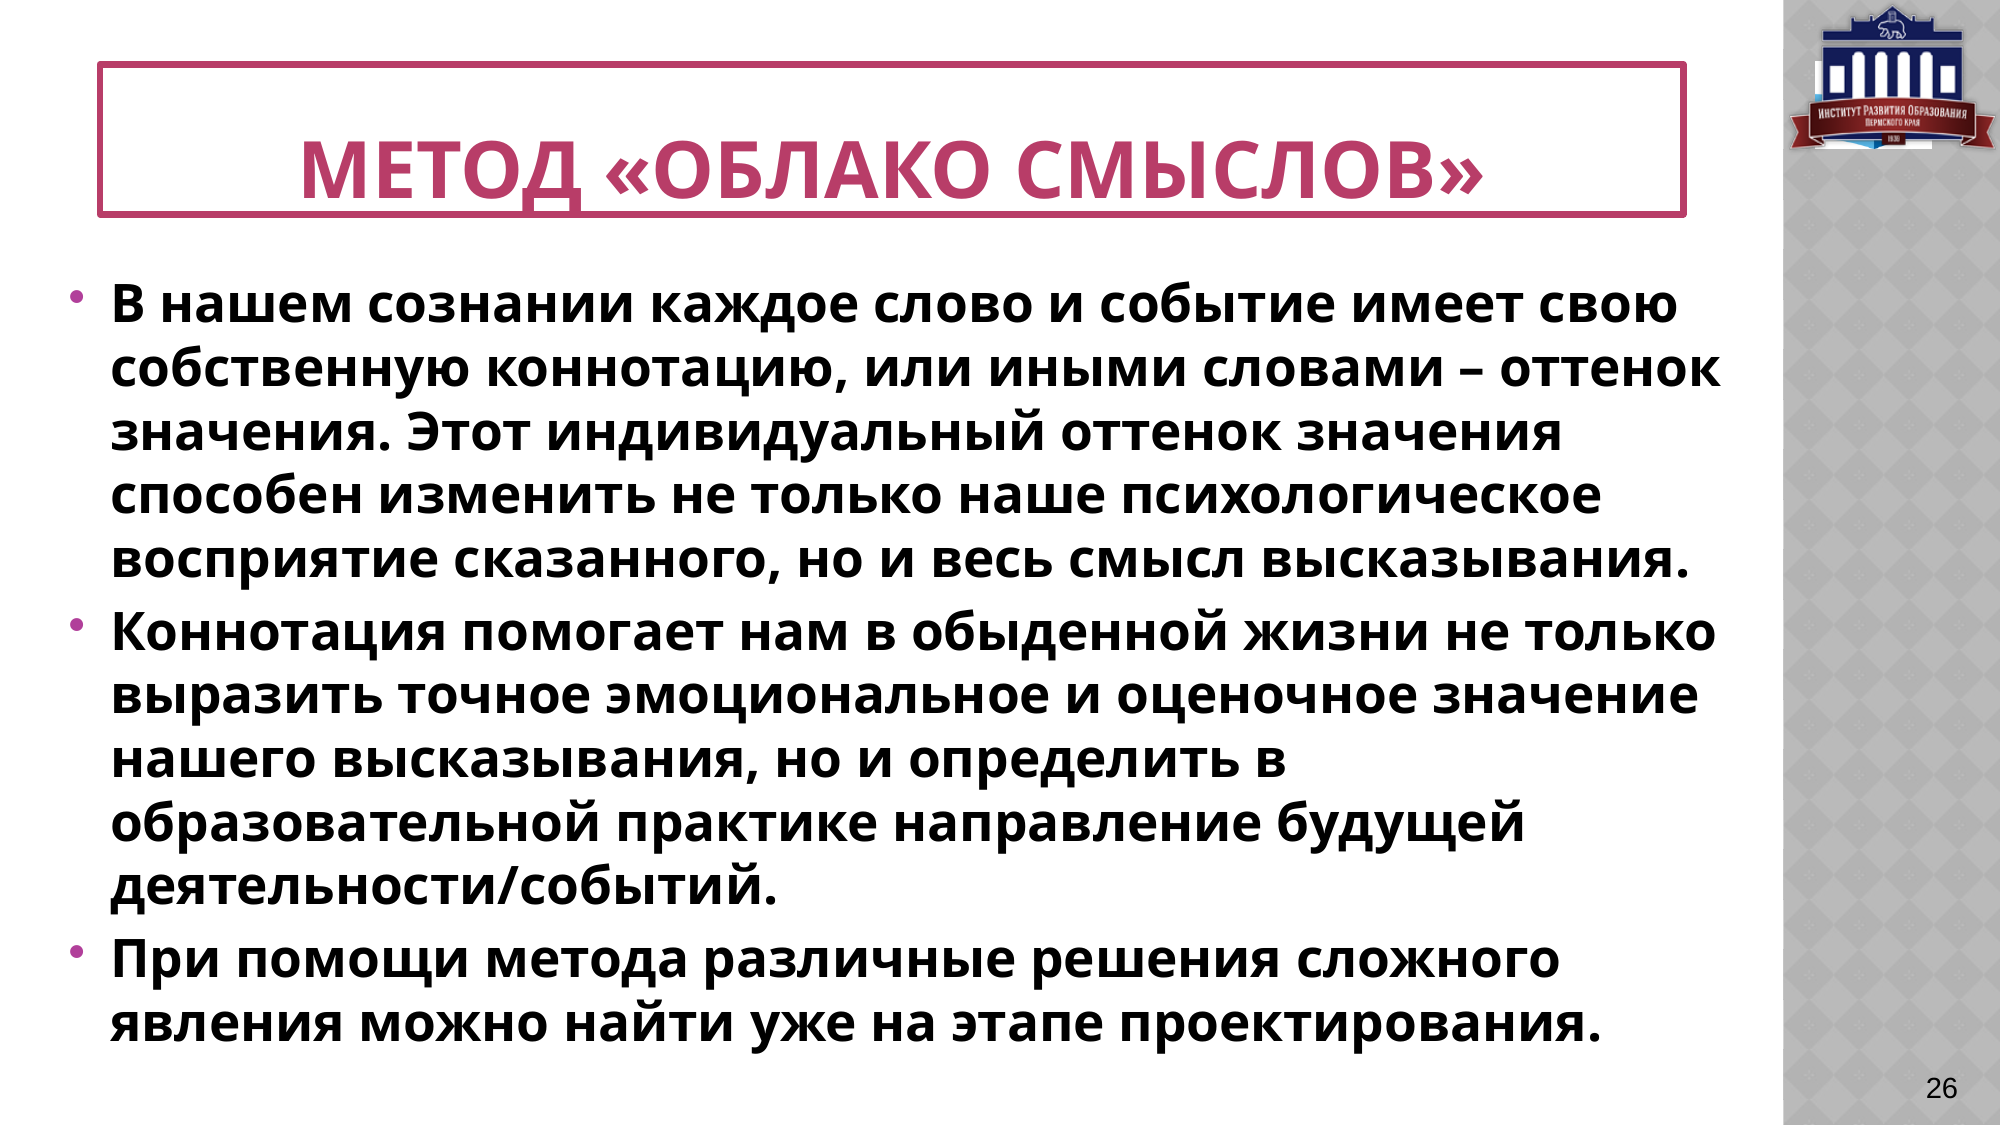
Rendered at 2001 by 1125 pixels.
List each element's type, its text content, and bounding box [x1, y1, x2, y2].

list В нашем сознании каждое слово и событие имеет свою собственную коннотацию, или иными словами – оттенок значения. Этот индивидуальный оттенок значения способен изменить не только наше психологическое восприятие сказанного, но и весь смысл высказывания. Коннотация помогает нам в обыденной жизни не только выразить точное эмоциональное и оценочное значение нашего высказывания, но и определить в образовательной практике направление будущей деятельности/событий. При помощи метода различные решения сложного явления можно найти уже на этапе проектирования. [55, 262, 1749, 1083]
picture [1784, 0, 2000, 155]
title Метод «Облако смыслов» [97, 61, 1687, 218]
